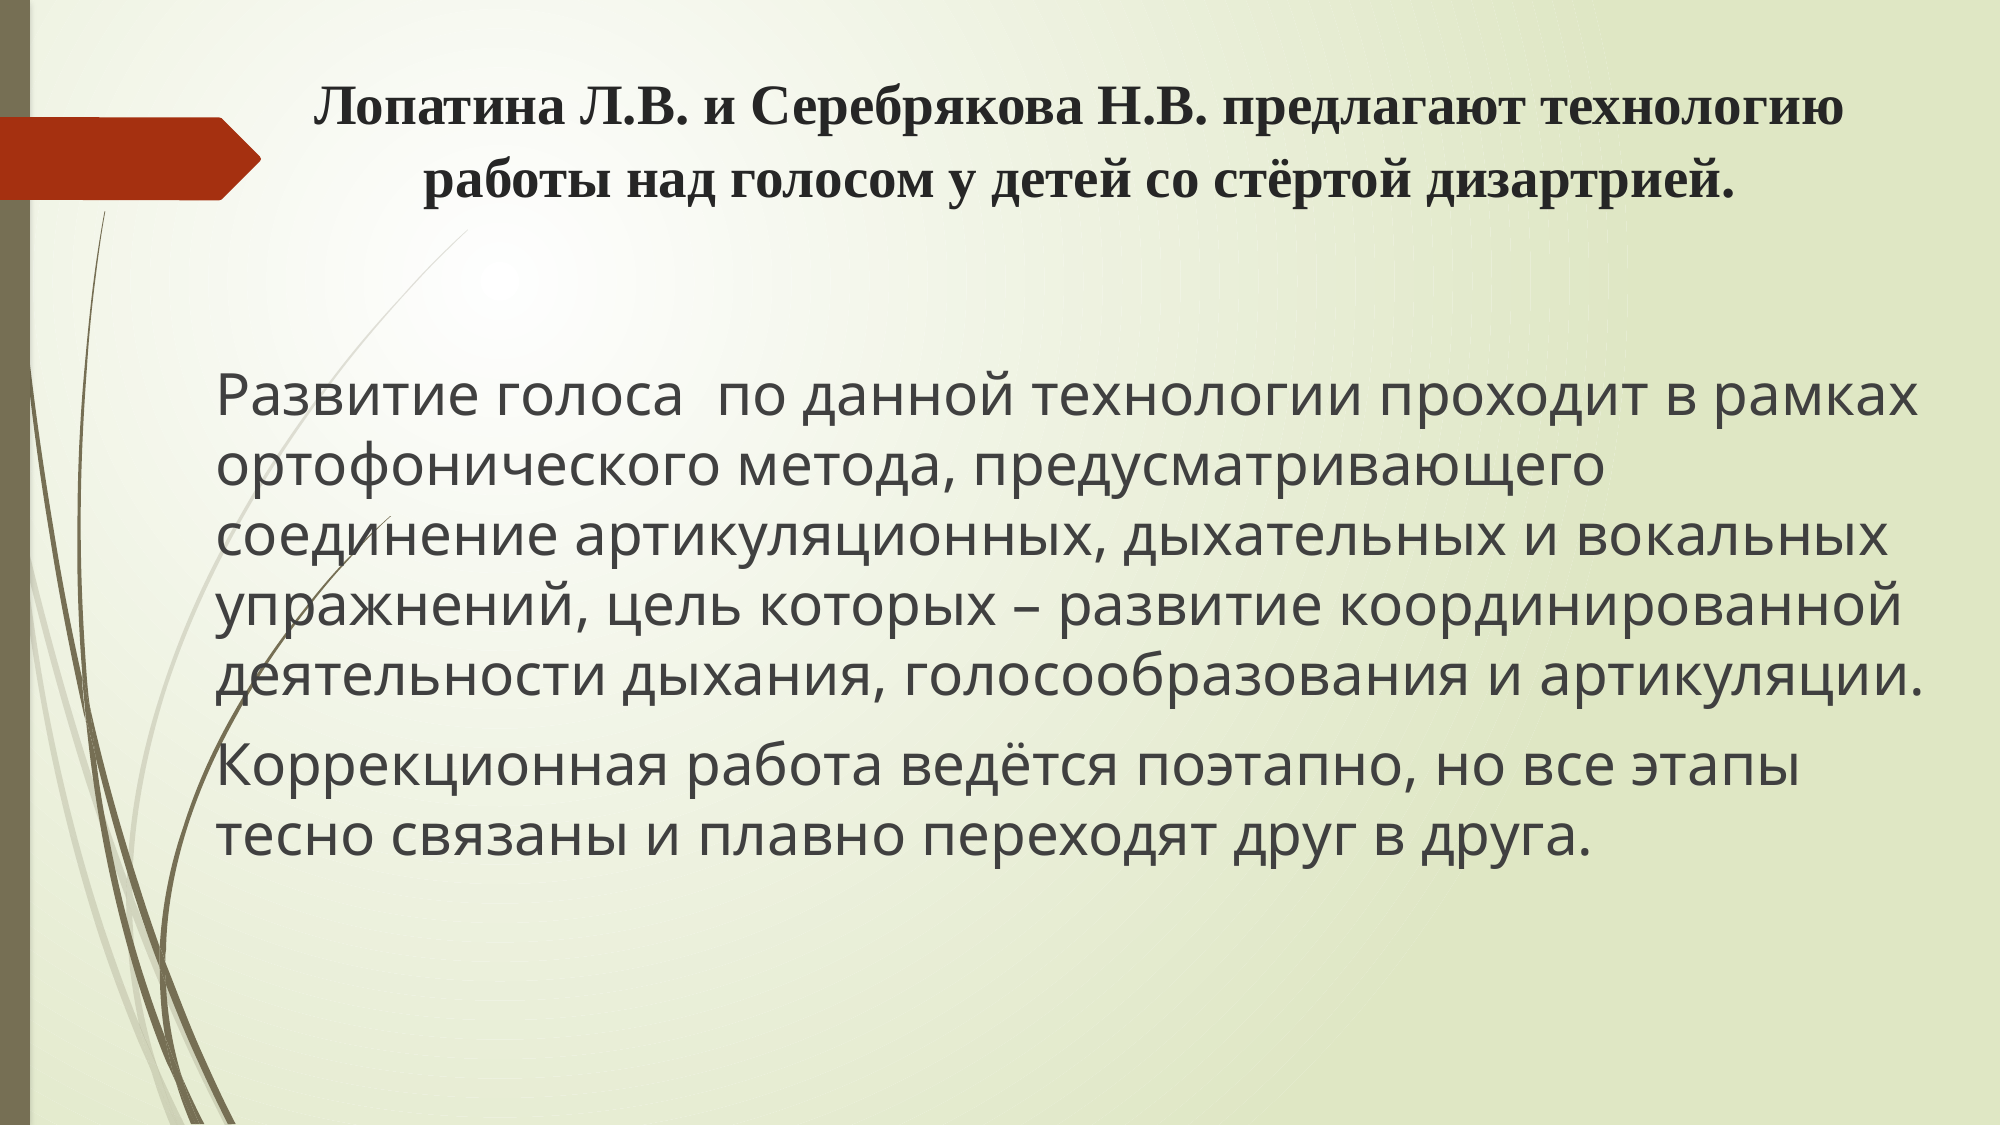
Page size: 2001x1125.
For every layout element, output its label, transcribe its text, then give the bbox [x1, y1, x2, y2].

list Развитие голоса по данной технологии проходит в рамках ортофонического метода, предусматривающего соединение артикуляционных, дыхательных и вокальных упражнений, цель которых – развитие координированной деятельности дыхания, голосообразования и артикуляции. Коррекционная работа ведётся поэтапно, но все этапы тесно связаны и плавно переходят друг в друга. [200, 350, 1948, 970]
title Лопатина Л.В. и Серебрякова Н.В. предлагают технологию работы над голосом у детей со стёртой дизартрией. [272, 54, 1888, 313]
